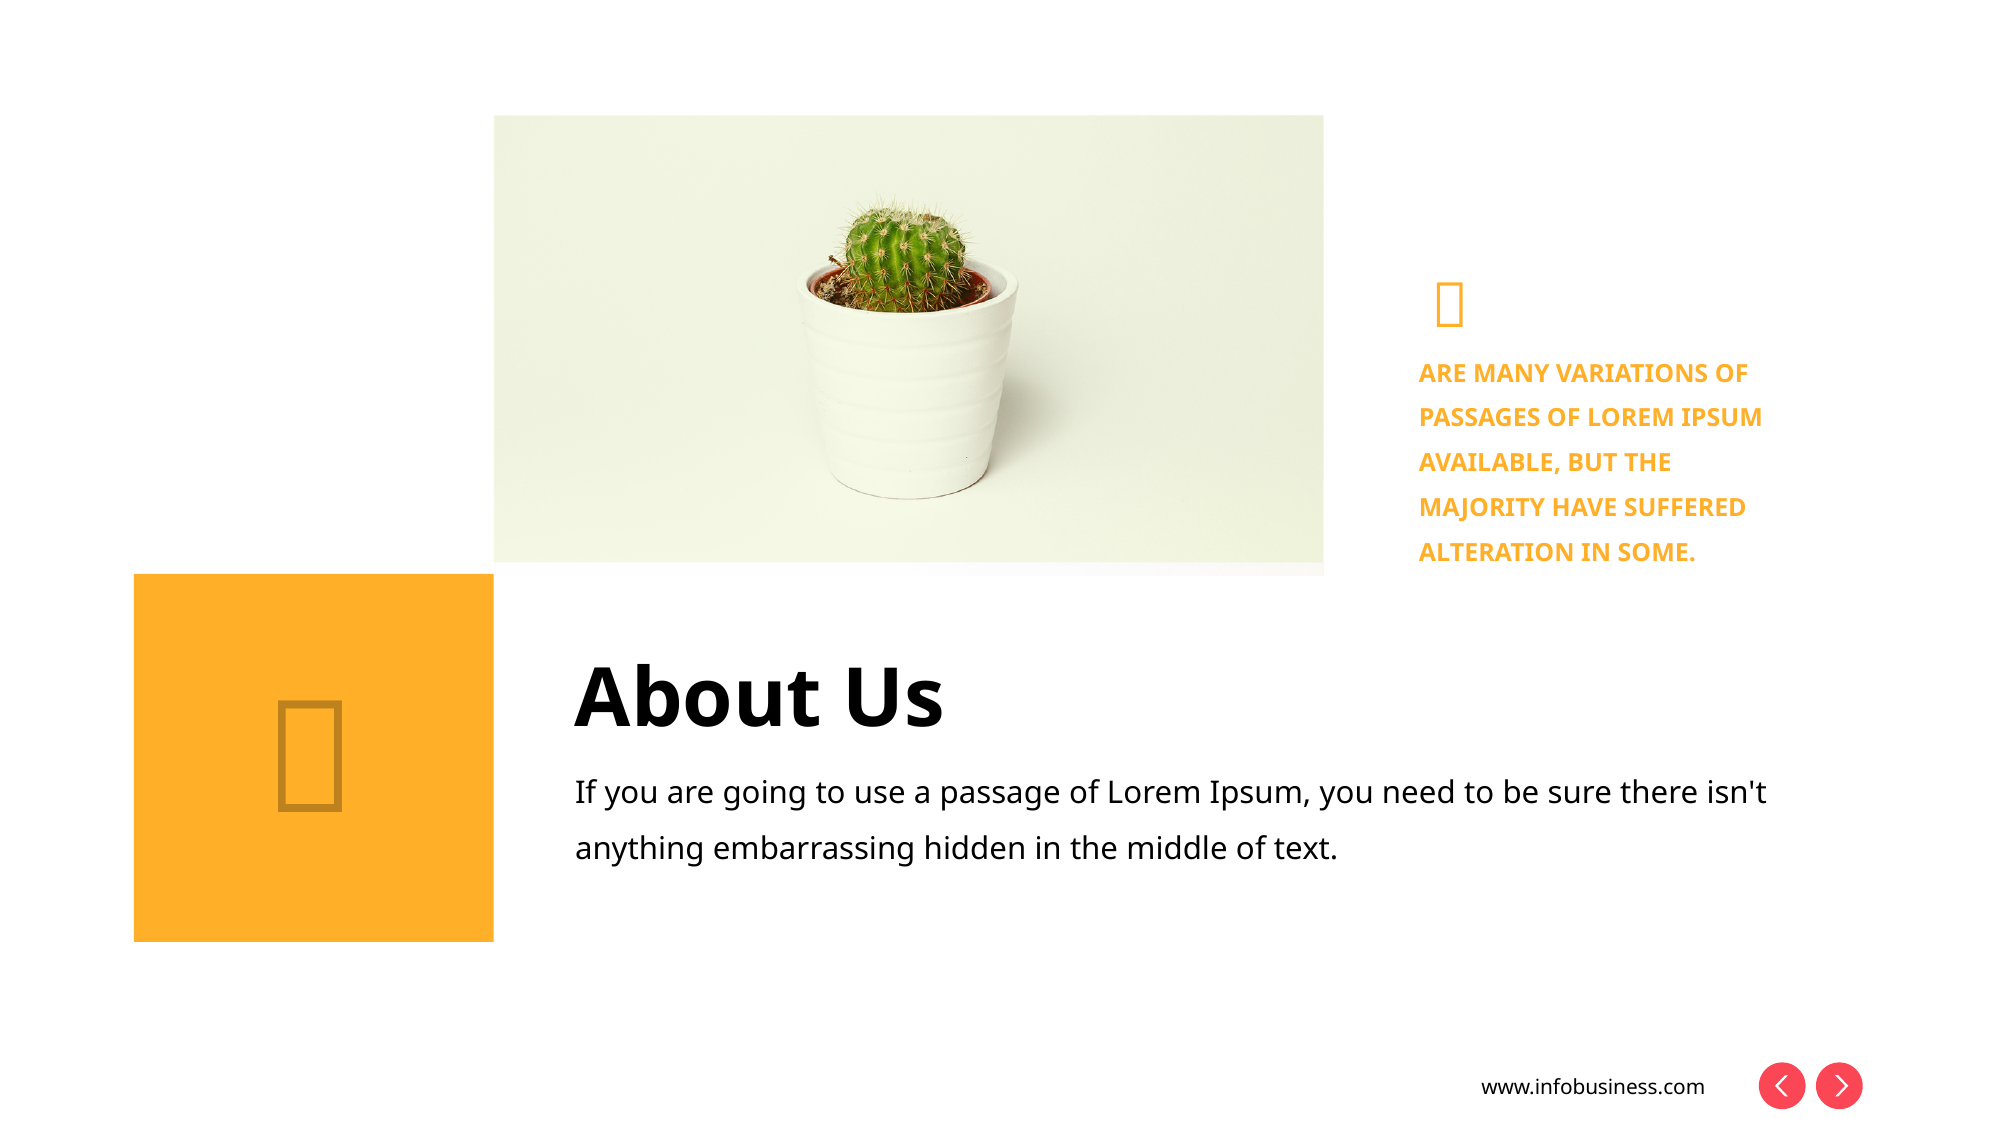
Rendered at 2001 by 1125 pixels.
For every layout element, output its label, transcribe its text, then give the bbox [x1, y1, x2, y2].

text_box  [248, 648, 373, 851]
footer www.infobusiness.com [1437, 1055, 1721, 1116]
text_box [1403, 257, 1806, 576]
picture [494, 115, 1324, 576]
text_box If you are going to use a passage of Lorem Ipsum, you need to be sure there isn't anything embarrassing hidden in the middle of text. [560, 751, 1806, 868]
text_box About Us [560, 648, 986, 751]
text_box [133, 573, 495, 943]
